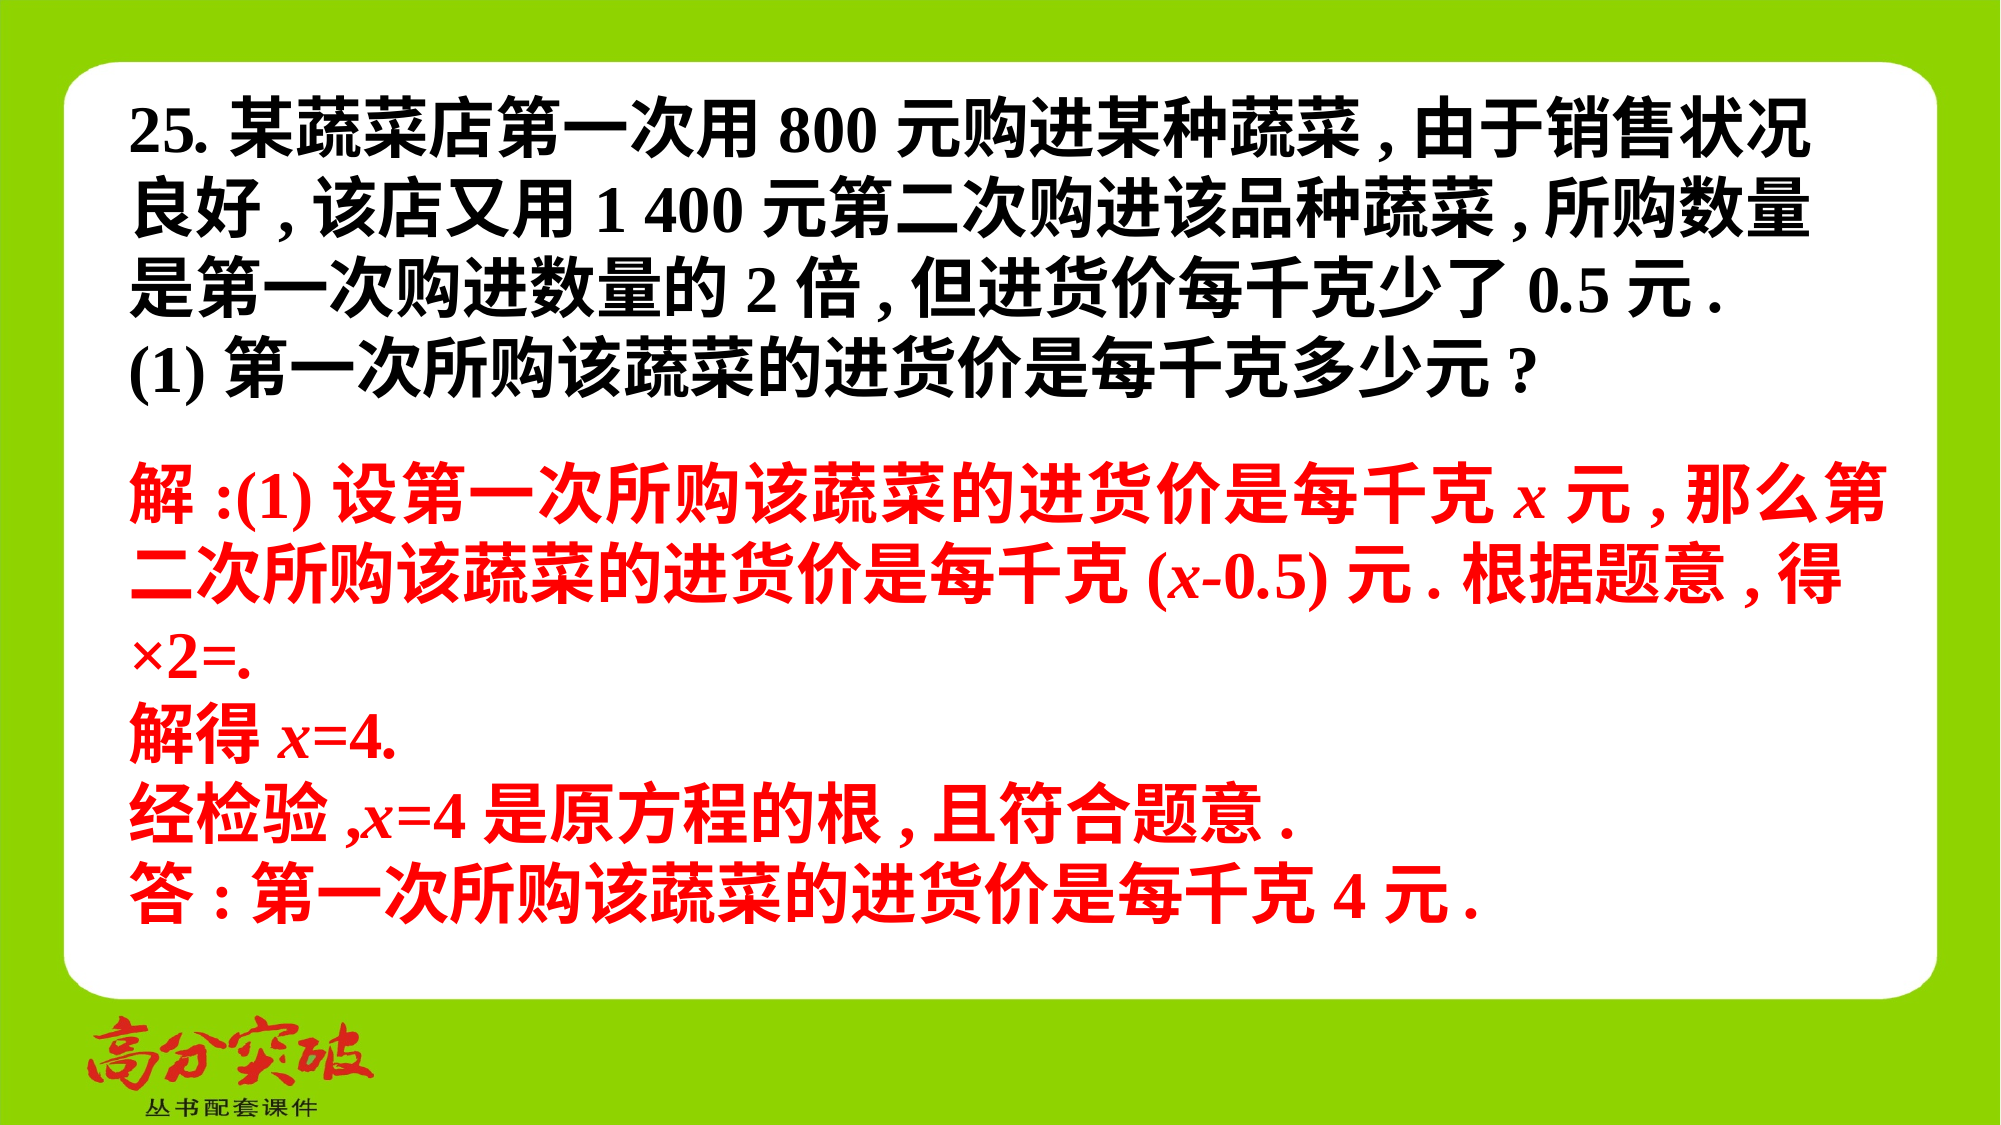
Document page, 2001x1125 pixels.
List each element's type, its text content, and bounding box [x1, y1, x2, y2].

text_box 25.某蔬菜店第一次用800元购进某种蔬菜,由于销售状况良好,该店又用1 400元第二次购进该品种蔬菜,所购数量是第一次购进数量的2倍,但进货价每千克少了0.5元. (1)第一次所购该蔬菜的进货价是每千克多少元? [114, 78, 1827, 413]
picture [0, 0, 2001, 1125]
